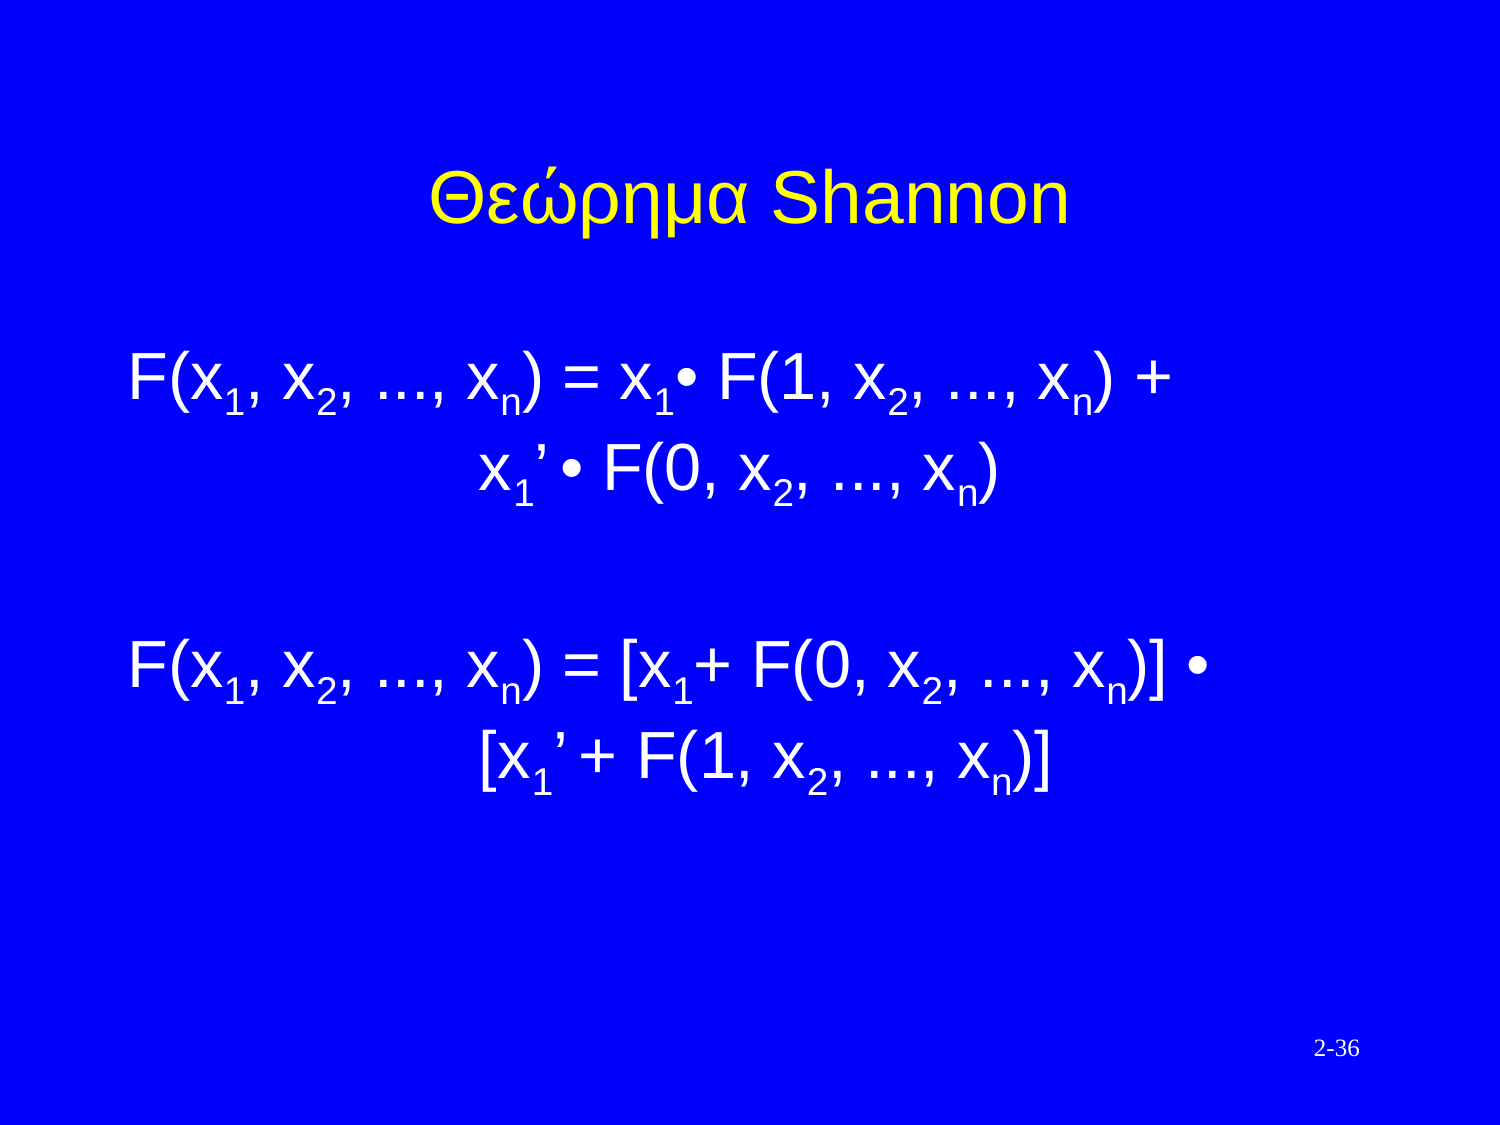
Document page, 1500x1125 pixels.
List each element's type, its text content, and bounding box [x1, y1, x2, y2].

title Θεώρημα Shannon [112, 99, 1388, 288]
list F(x1, x2, ..., xn) = x1• F(1, x2, ..., xn) + x1’ • F(0, x2, ..., xn) F(x1, x2, ..., xn) = [x1+ F(0, x2, ..., xn)] • [x1’ + F(1, x2, ..., xn)] [112, 324, 1388, 1001]
